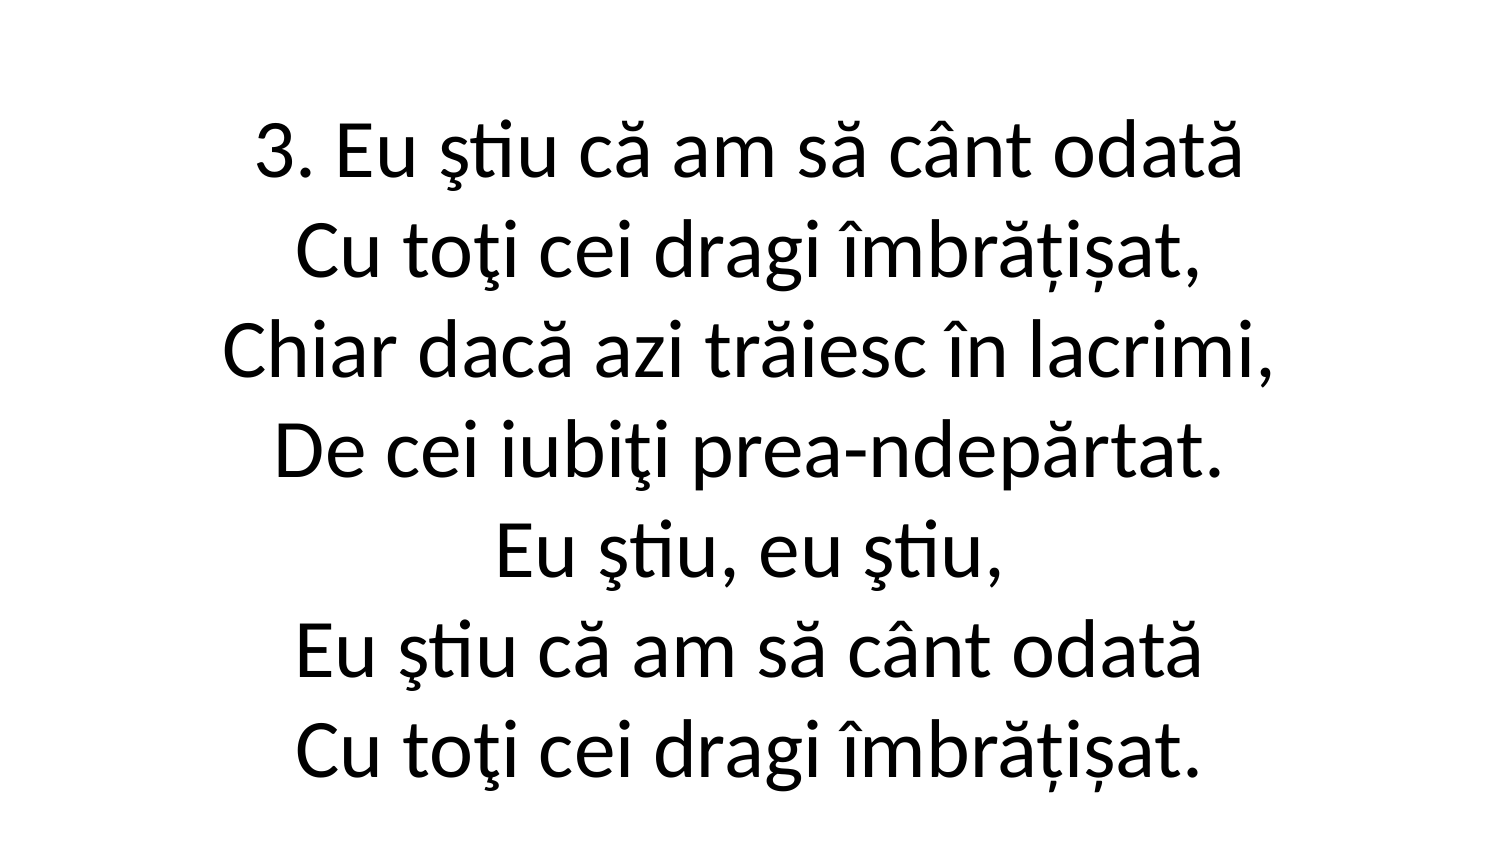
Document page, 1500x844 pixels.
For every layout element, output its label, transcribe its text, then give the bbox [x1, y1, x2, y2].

text_box 3. Eu ştiu că am să cânt odată Cu toţi cei dragi îmbrățișat, Chiar dacă azi trăiesc în lacrimi, De cei iubiţi prea-ndepărtat. Eu ştiu, eu ştiu, Eu ştiu că am să cânt odată Cu toţi cei dragi îmbrățișat. [207, 42, 1293, 802]
